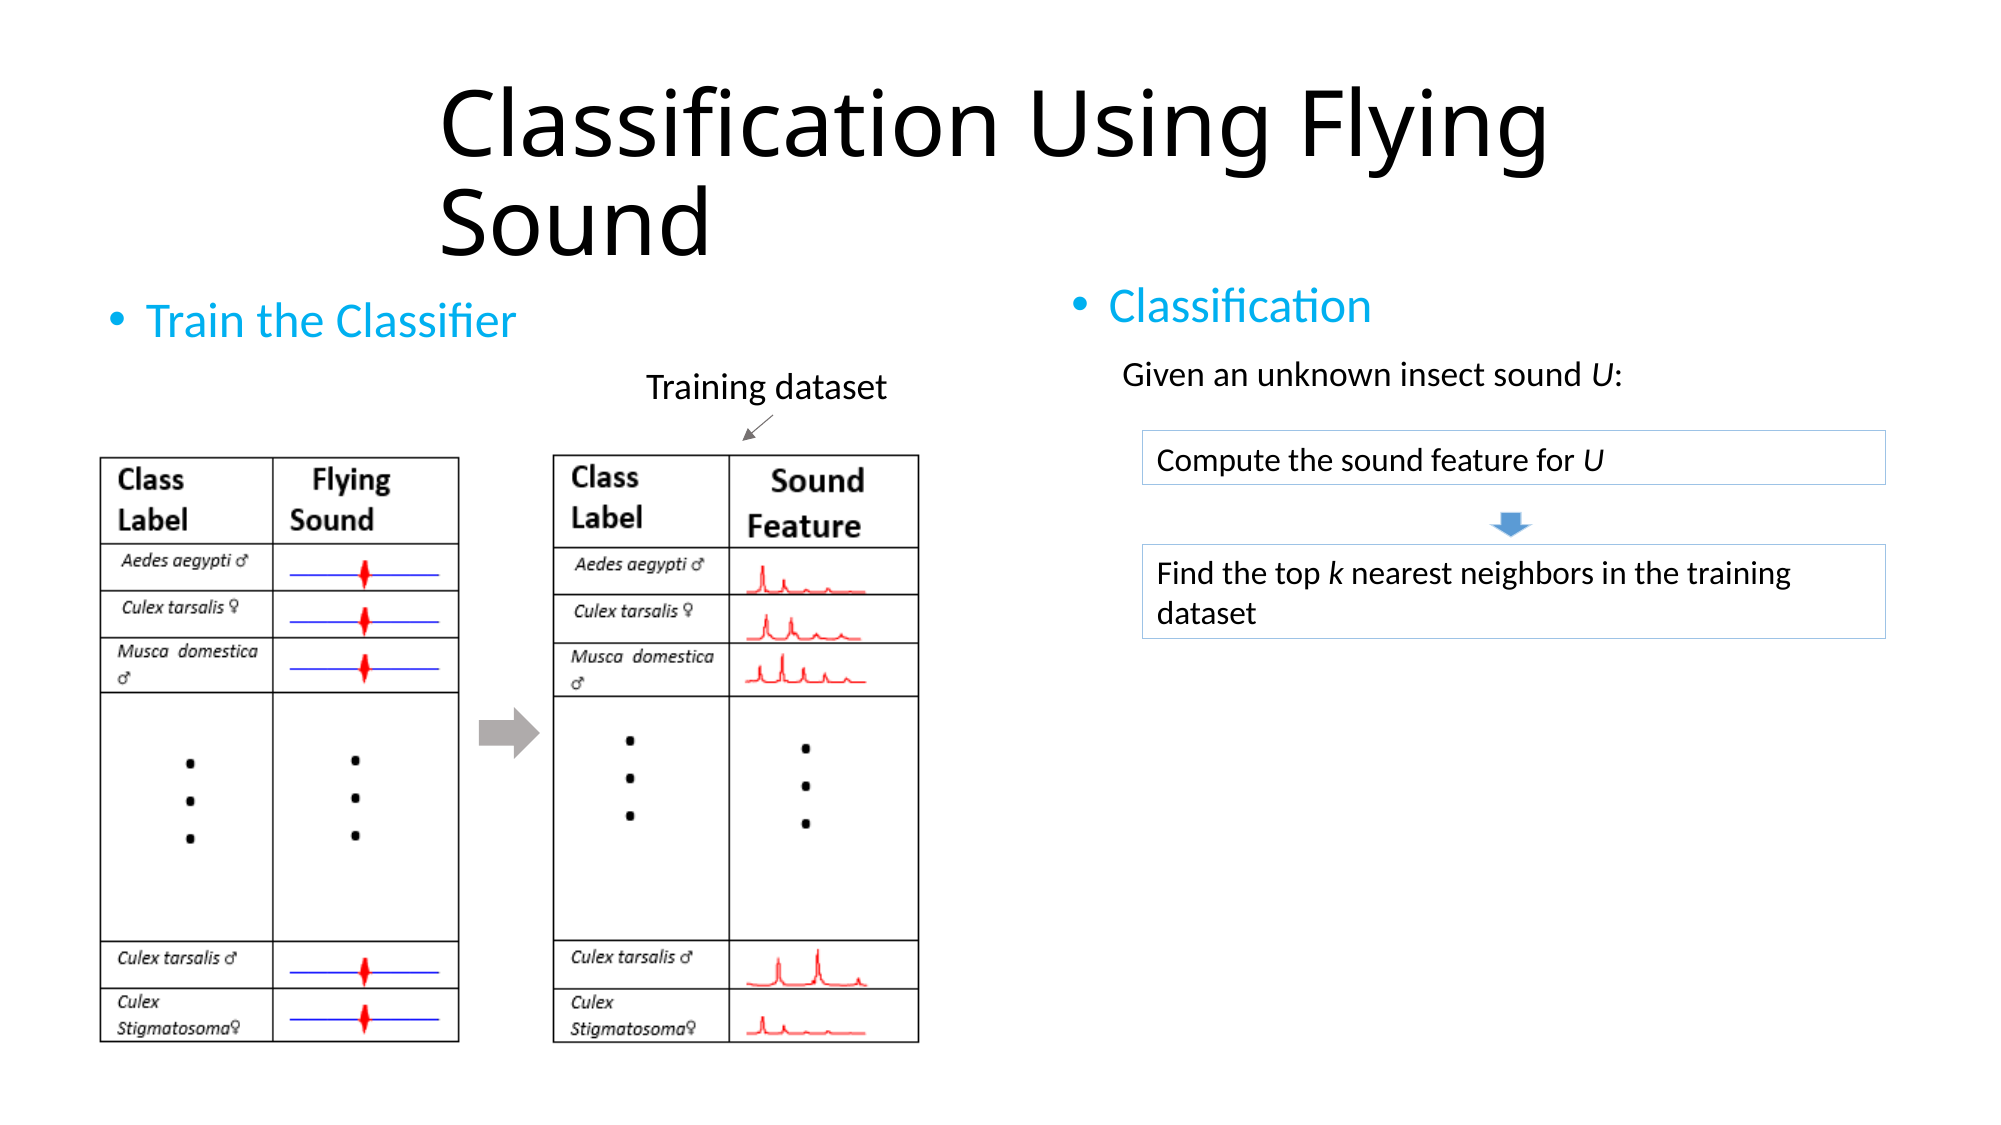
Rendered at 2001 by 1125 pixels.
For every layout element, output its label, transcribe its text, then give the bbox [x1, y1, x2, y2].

text_box Compute the sound feature for U [1142, 430, 1886, 485]
picture [94, 451, 467, 1052]
text_box [1487, 511, 1535, 539]
list Train the Classifier [93, 286, 944, 1001]
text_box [479, 355, 927, 1051]
title Classification Using Flying Sound [423, 67, 1710, 286]
text_box Find the top k nearest neighbors in the training dataset [1142, 544, 1886, 639]
list Classification Given an unknown insect sound U: [1056, 271, 1907, 1036]
